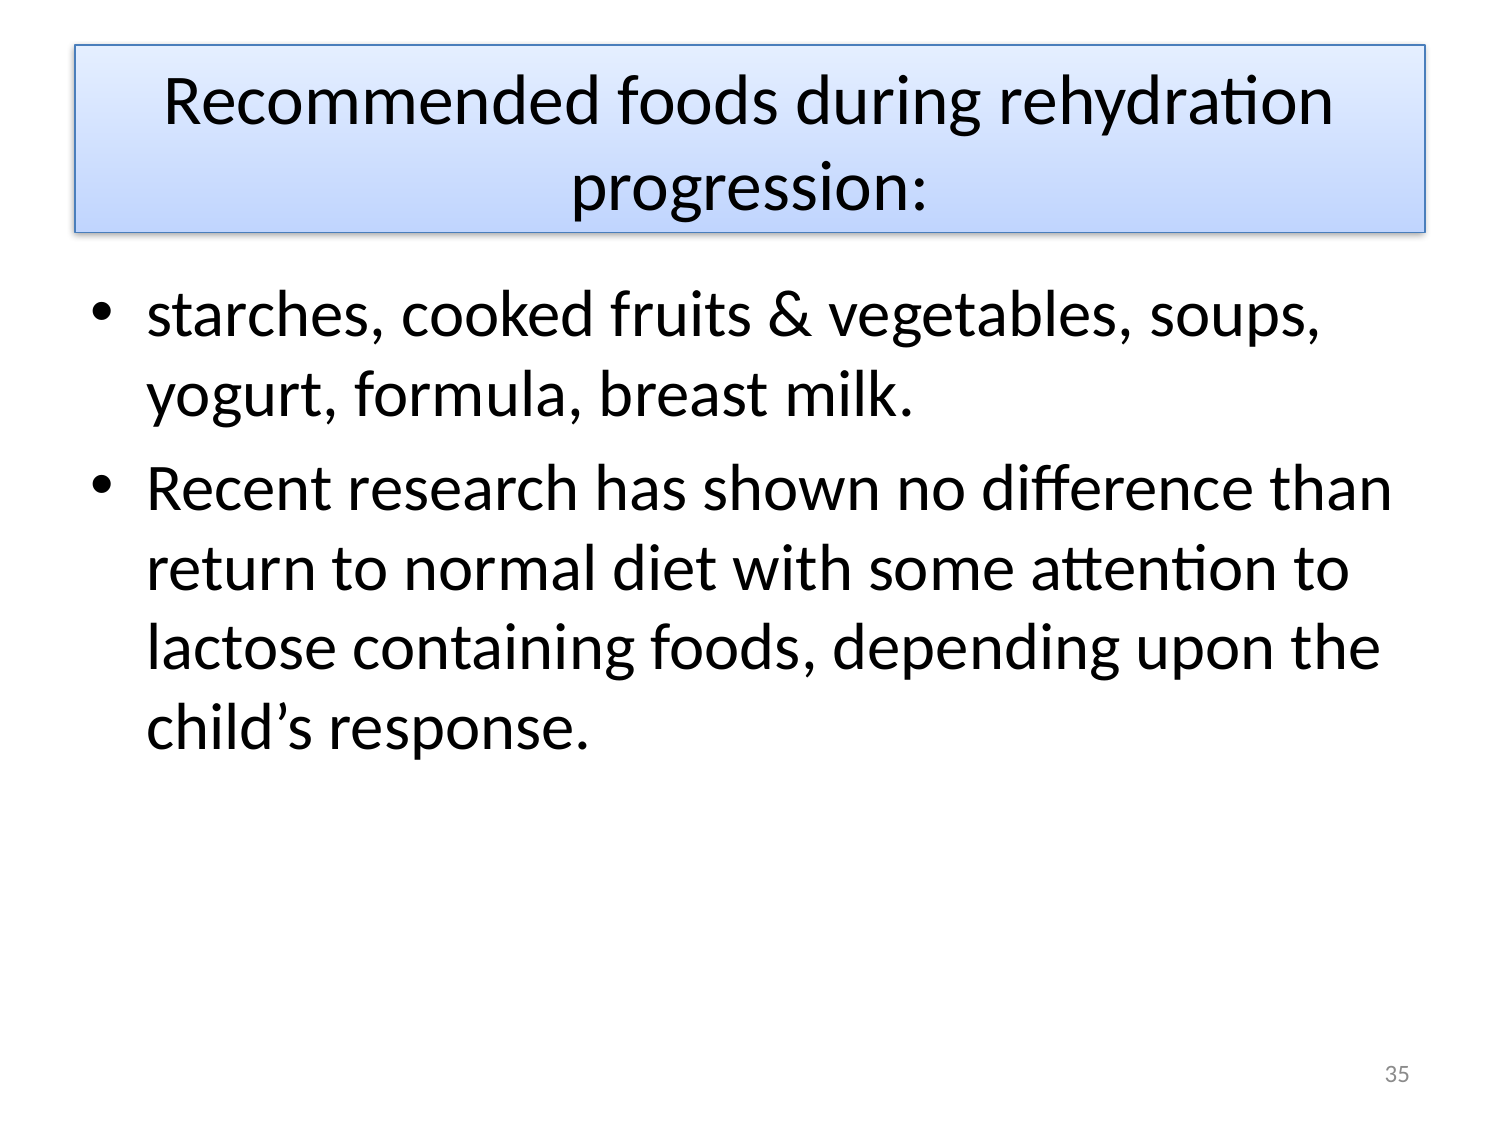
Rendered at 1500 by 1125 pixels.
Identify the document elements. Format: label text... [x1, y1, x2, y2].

title Recommended foods during rehydration progression: [74, 44, 1426, 233]
list starches, cooked fruits & vegetables, soups, yogurt, formula, breast milk. Recent research has shown no difference than return to normal diet with some attention to lactose containing foods, depending upon the child’s response. [75, 262, 1425, 1005]
slide_number 35 [1074, 1042, 1425, 1103]
